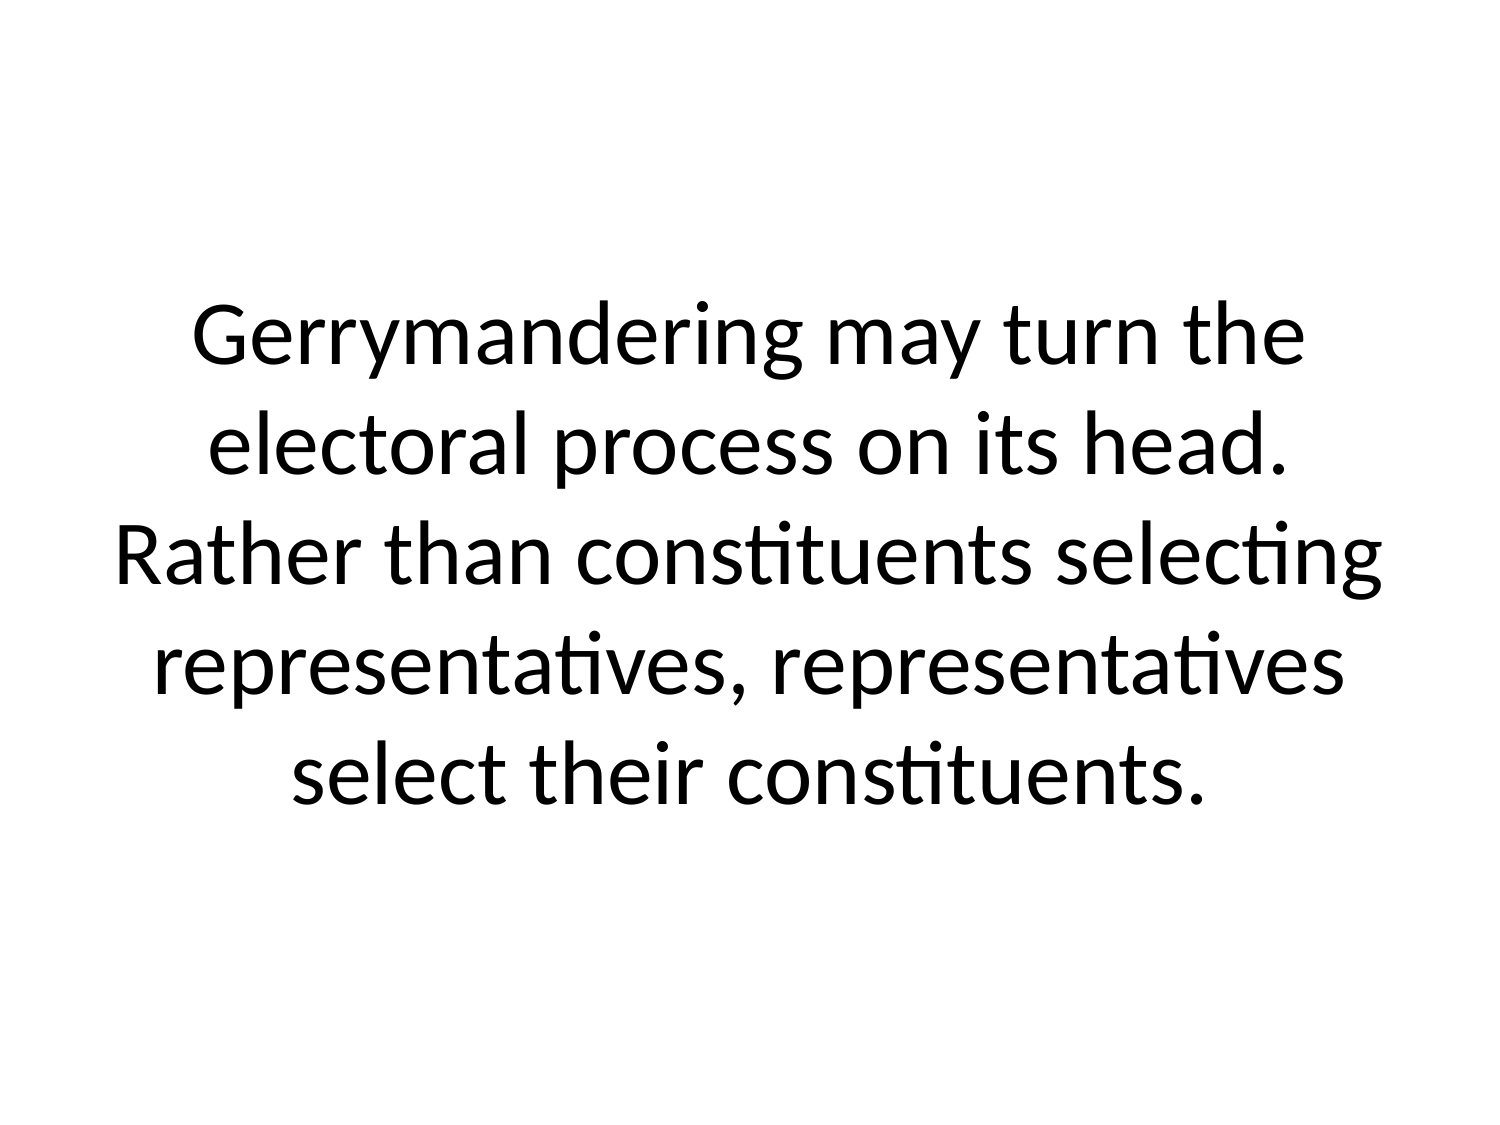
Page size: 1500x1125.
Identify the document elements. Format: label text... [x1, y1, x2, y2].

title Gerrymandering may turn the electoral process on its head. Rather than constituents selecting representatives, representatives select their constituents. [74, 44, 1426, 1051]
